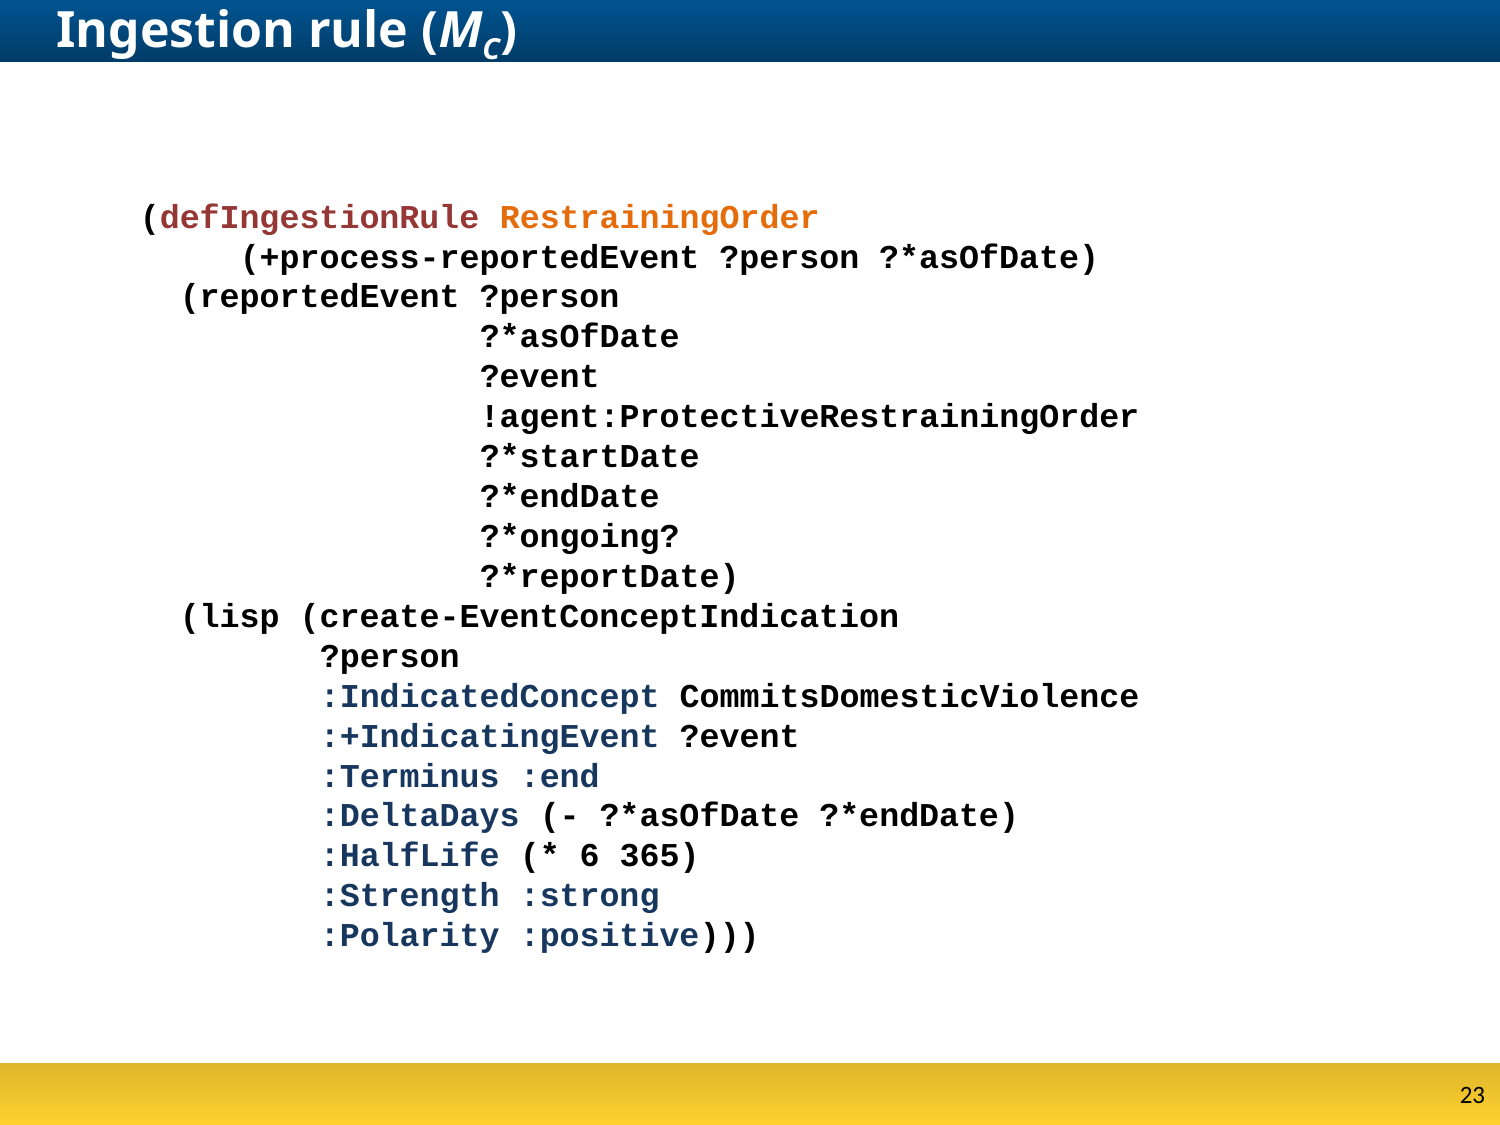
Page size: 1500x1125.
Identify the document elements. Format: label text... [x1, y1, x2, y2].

text_box (defIngestionRule RestrainingOrder (+process-reportedEvent ?person ?*asOfDate) (reportedEvent ?person ?*asOfDate ?event !agent:ProtectiveRestrainingOrder ?*startDate ?*endDate ?*ongoing? ?*reportDate) (lisp (create-EventConceptIndication ?person :IndicatedConcept CommitsDomesticViolence :+IndicatingEvent ?event :Terminus :end :DeltaDays (- ?*asOfDate ?*endDate) :HalfLife (* 6 365) :Strength :strong :Polarity :positive))) [124, 187, 1400, 961]
slide_number 22 [1312, 1062, 1500, 1125]
text_box Ingestion rule (MC) [41, 0, 1462, 100]
